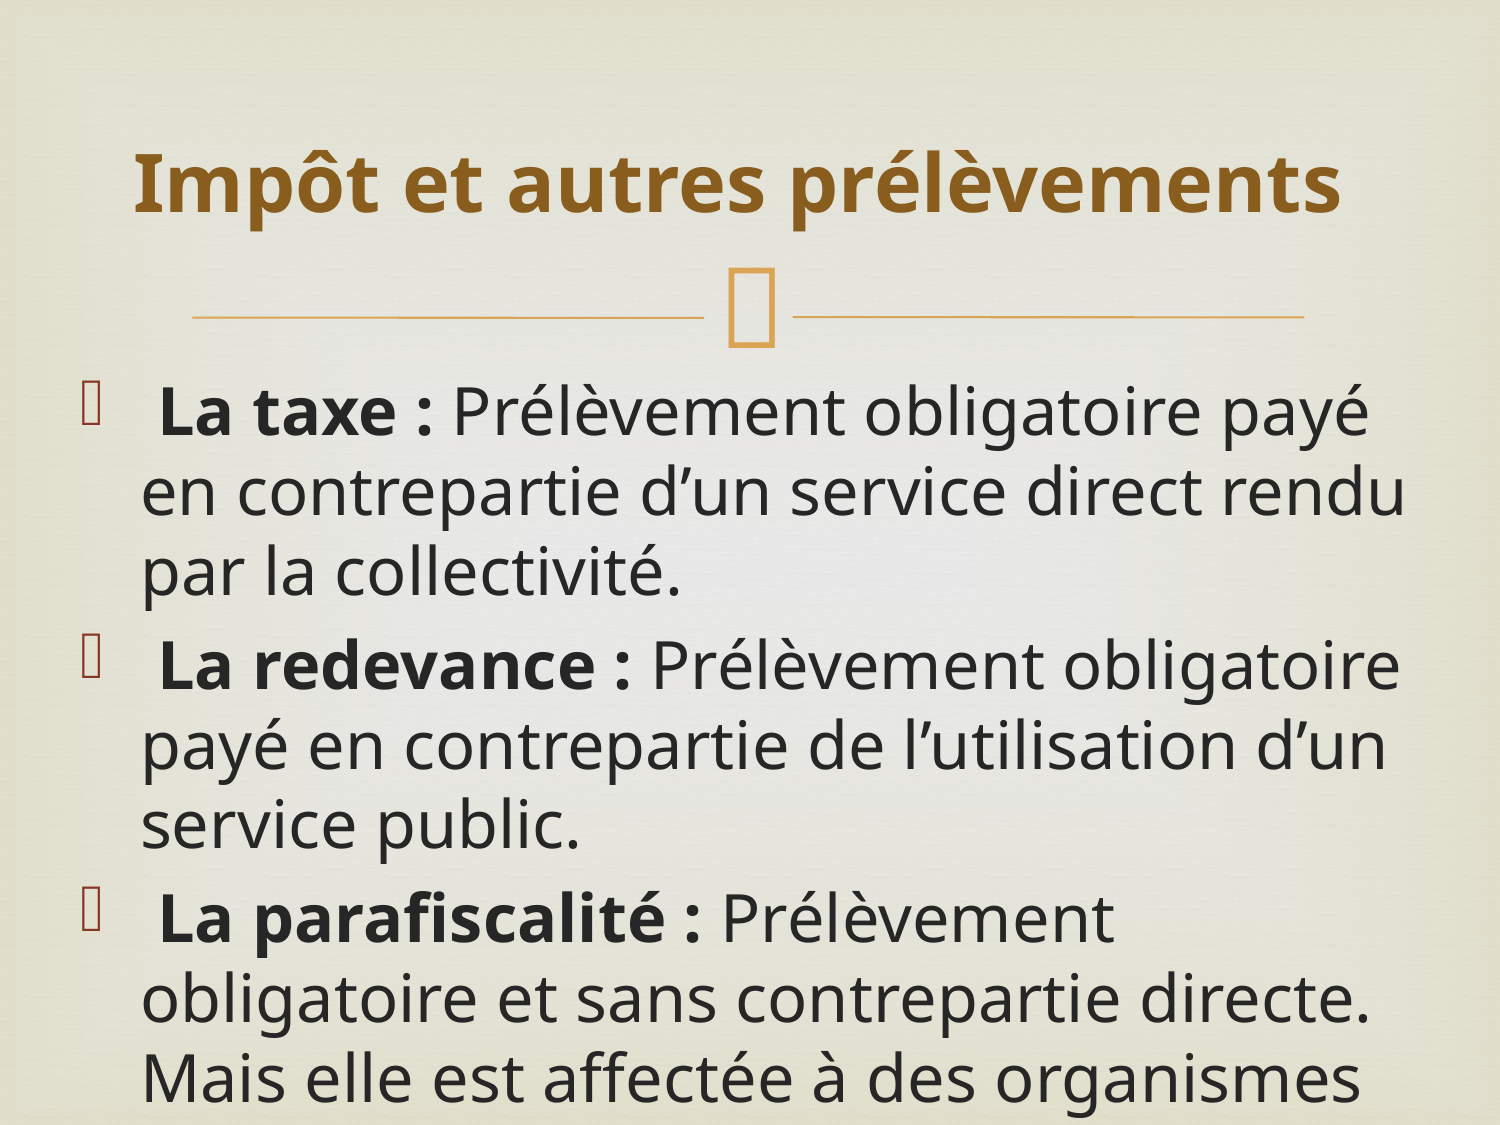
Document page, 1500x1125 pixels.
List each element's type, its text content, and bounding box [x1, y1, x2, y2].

text_box La taxe : Prélèvement obligatoire payé en contrepartie d’un service direct rendu par la collectivité. La redevance : Prélèvement obligatoire payé en contrepartie de l’utilisation d’un service public. La parafiscalité : Prélèvement obligatoire et sans contrepartie directe. Mais elle est affectée à des organismes déterminés. [64, 361, 1453, 1083]
title Impôt et autres prélèvements [41, 93, 1436, 267]
